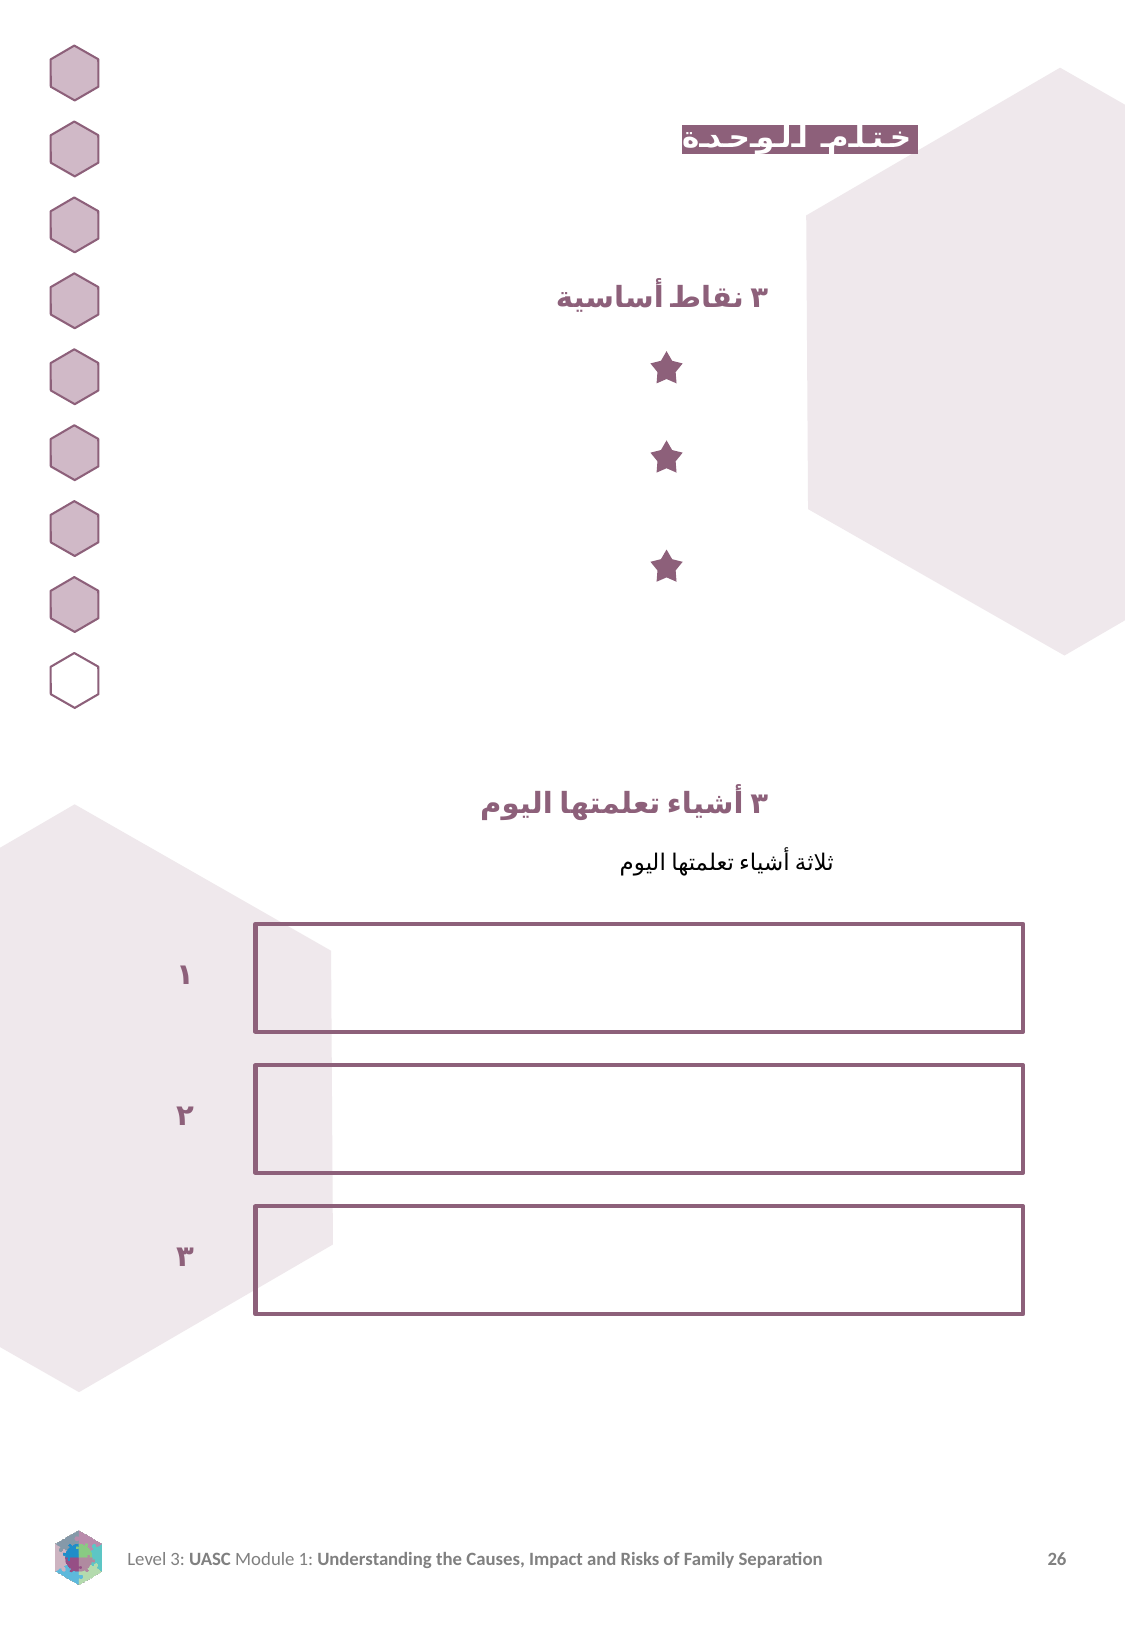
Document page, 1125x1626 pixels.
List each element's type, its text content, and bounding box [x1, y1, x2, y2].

text_box [48, 195, 101, 255]
text_box [48, 119, 101, 179]
text_box [48, 423, 101, 482]
picture [55, 1530, 102, 1585]
text_box ختام الوحدة [83, 110, 927, 161]
text_box [48, 499, 101, 558]
text_box ٣ نقاط أساسية [161, 263, 783, 329]
text_box [648, 438, 685, 475]
text_box [253, 1063, 1025, 1175]
text_box [48, 575, 101, 634]
text_box [253, 922, 1025, 1034]
text_box [648, 547, 685, 584]
text_box [0, 802, 335, 1394]
text_box [648, 349, 685, 386]
text_box [48, 347, 101, 406]
text_box ثلاثة أشياء تعلمتها اليوم [161, 840, 849, 883]
text_box [48, 43, 101, 103]
text_box [48, 651, 101, 710]
text_box ١ [161, 940, 221, 1005]
text_box ٢ [161, 1081, 221, 1146]
text_box [48, 271, 101, 331]
text_box ٣ [161, 1222, 221, 1288]
text_box [804, 65, 1125, 658]
text_box [253, 1204, 1025, 1316]
text_box ٣ أشياء تعلمتها اليوم [161, 770, 783, 835]
